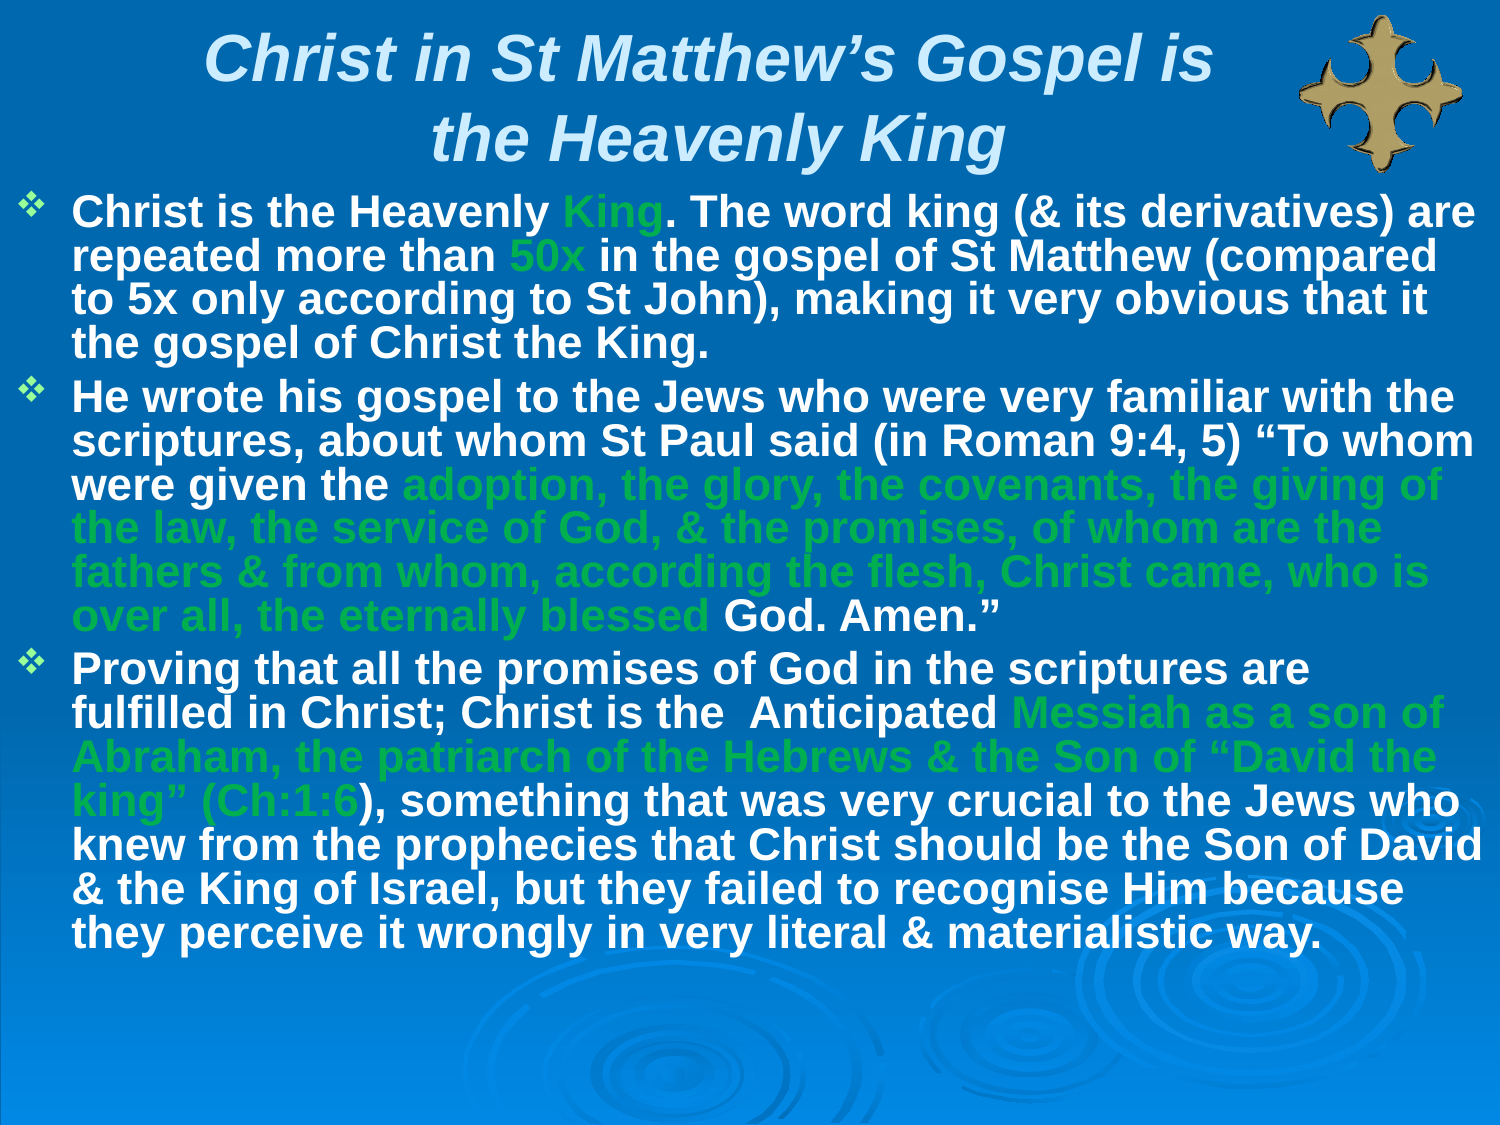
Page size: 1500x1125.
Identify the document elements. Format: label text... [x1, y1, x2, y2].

list Christ is the Heavenly King. The word king (& its derivatives) are repeated more than 50x in the gospel of St Matthew (compared to 5x only according to St John), making it very obvious that it the gospel of Christ the King. He wrote his gospel to the Jews who were very familiar with the scriptures, about whom St Paul said (in Roman 9:4, 5) “To whom were given the adoption, the glory, the covenants, the giving of the law, the service of God, & the promises, of whom are the fathers & from whom, according the flesh, Christ came, who is over all, the eternally blessed God. Amen.” Proving that all the promises of God in the scriptures are fulfilled in Christ; Christ is the Anticipated Messiah as a son of Abraham, the patriarch of the Hebrews & the Son of “David the king” (Ch:1:6), something that was very crucial to the Jews who knew from the prophecies that Christ should be the Son of David & the King of Israel, but they failed to recognise Him because they perceive it wrongly in very literal & materialistic way. [0, 184, 1500, 1125]
title Christ in St Matthew’s Gospel is the Heavenly King [0, 0, 1290, 184]
picture [1293, 0, 1471, 188]
